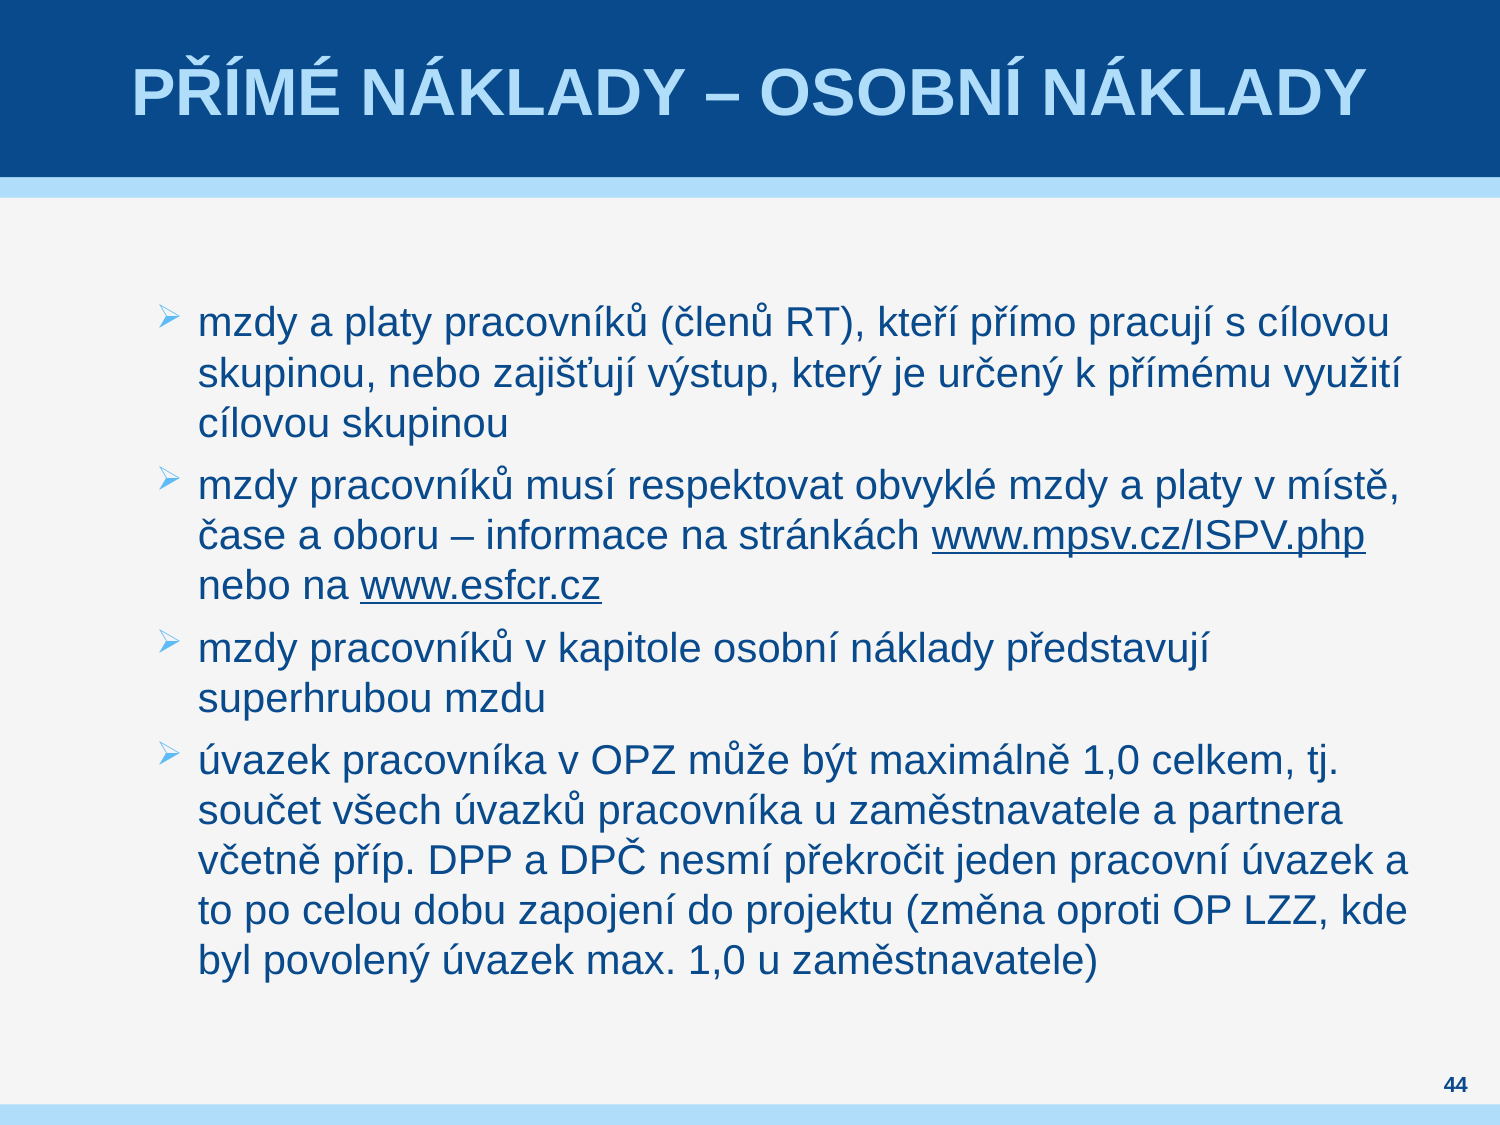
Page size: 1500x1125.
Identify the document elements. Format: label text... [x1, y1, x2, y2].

list mzdy a platy pracovníků (členů RT), kteří přímo pracují s cílovou skupinou, nebo zajišťují výstup, který je určený k přímému využití cílovou skupinou mzdy pracovníků musí respektovat obvyklé mzdy a platy v místě, čase a oboru – informace na stránkách www.mpsv.cz/ISPV.php nebo na www.esfcr.cz mzdy pracovníků v kapitole osobní náklady představují superhrubou mzdu úvazek pracovníka v OPZ může být maximálně 1,0 celkem, tj. součet všech úvazků pracovníka u zaměstnavatele a partnera včetně příp. DPP a DPČ nesmí překročit jeden pracovní úvazek a to po celou dobu zapojení do projektu (změna oproti OP LZZ, kde byl povolený úvazek max. 1,0 u zaměstnavatele) [88, 295, 1412, 1004]
slide_number 44 [1417, 1068, 1495, 1099]
title Přímé náklady – Osobní náklady [59, 0, 1441, 178]
